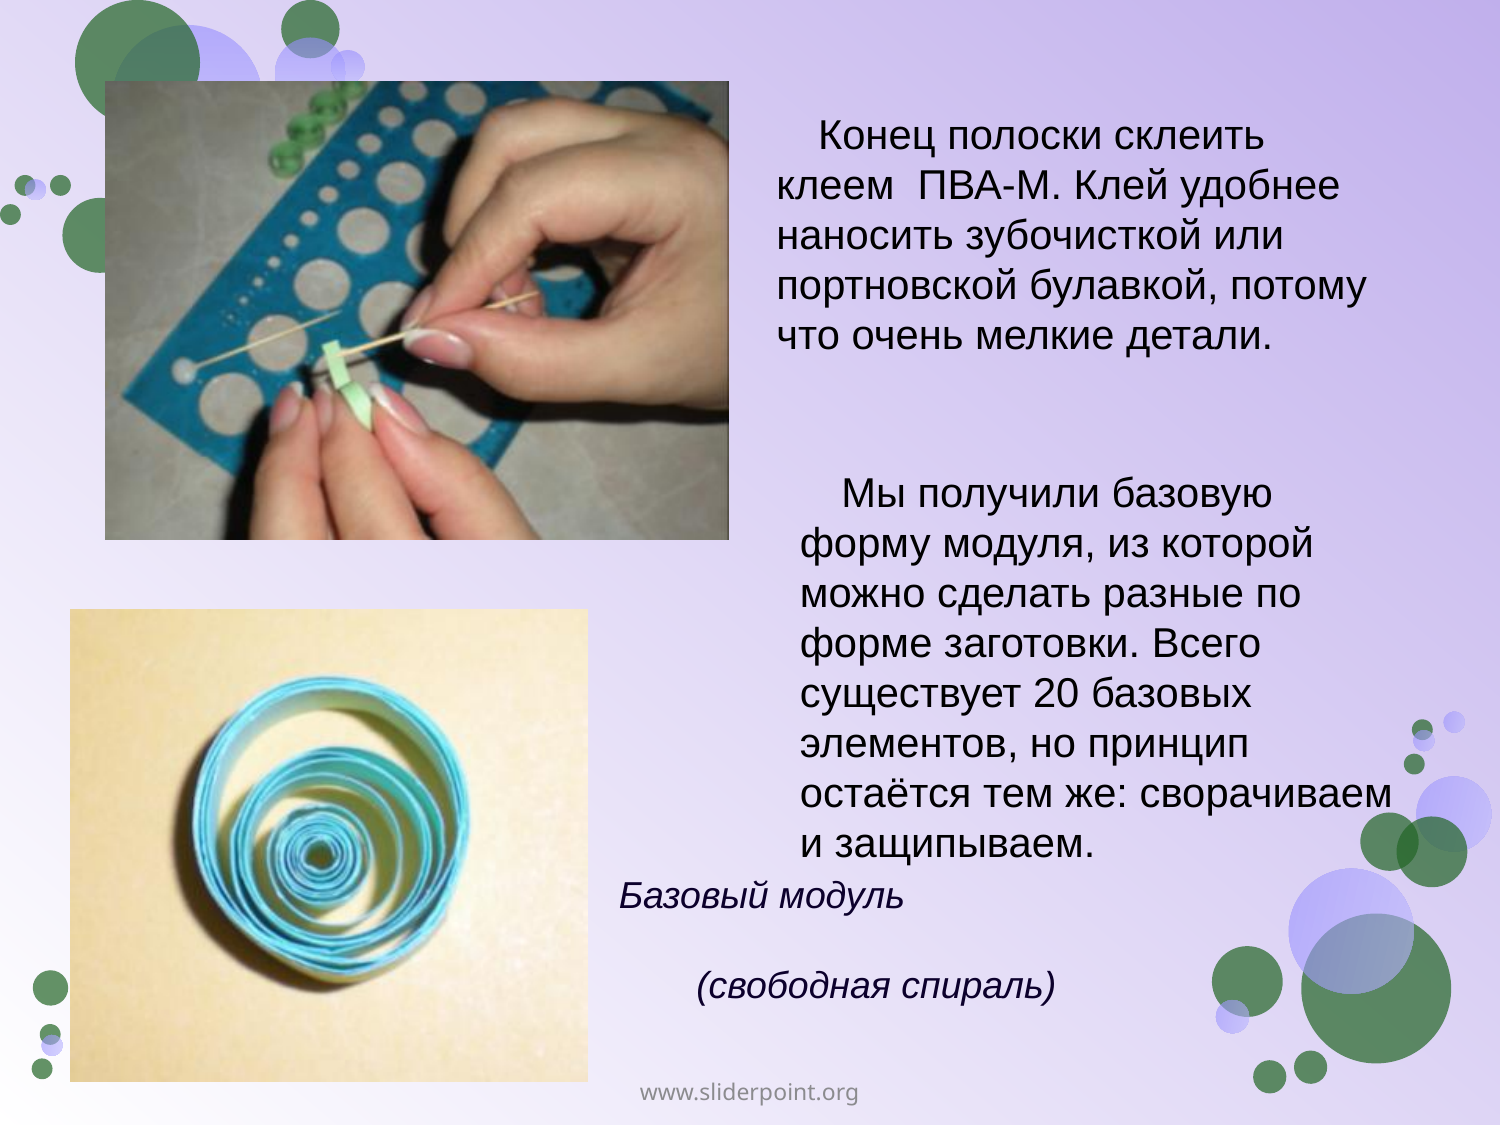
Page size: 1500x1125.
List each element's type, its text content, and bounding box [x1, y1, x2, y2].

text_box Конец полоски склеить клеем ПВА-М. Клей удобнее наносить зубочисткой или портновской булавкой, потому что очень мелкие детали. [761, 100, 1407, 416]
picture [105, 81, 730, 540]
picture [70, 609, 588, 1082]
text_box Мы получили базовую форму модуля, из которой можно сделать разные по форме заготовки. Всего существует 20 базовых элементов, но принцип остаётся тем же: сворачиваем и защипываем. [785, 458, 1418, 924]
footer www.sliderpoint.org [621, 1069, 988, 1113]
text_box Базовый модуль (свободная спираль) [632, 836, 1231, 1014]
